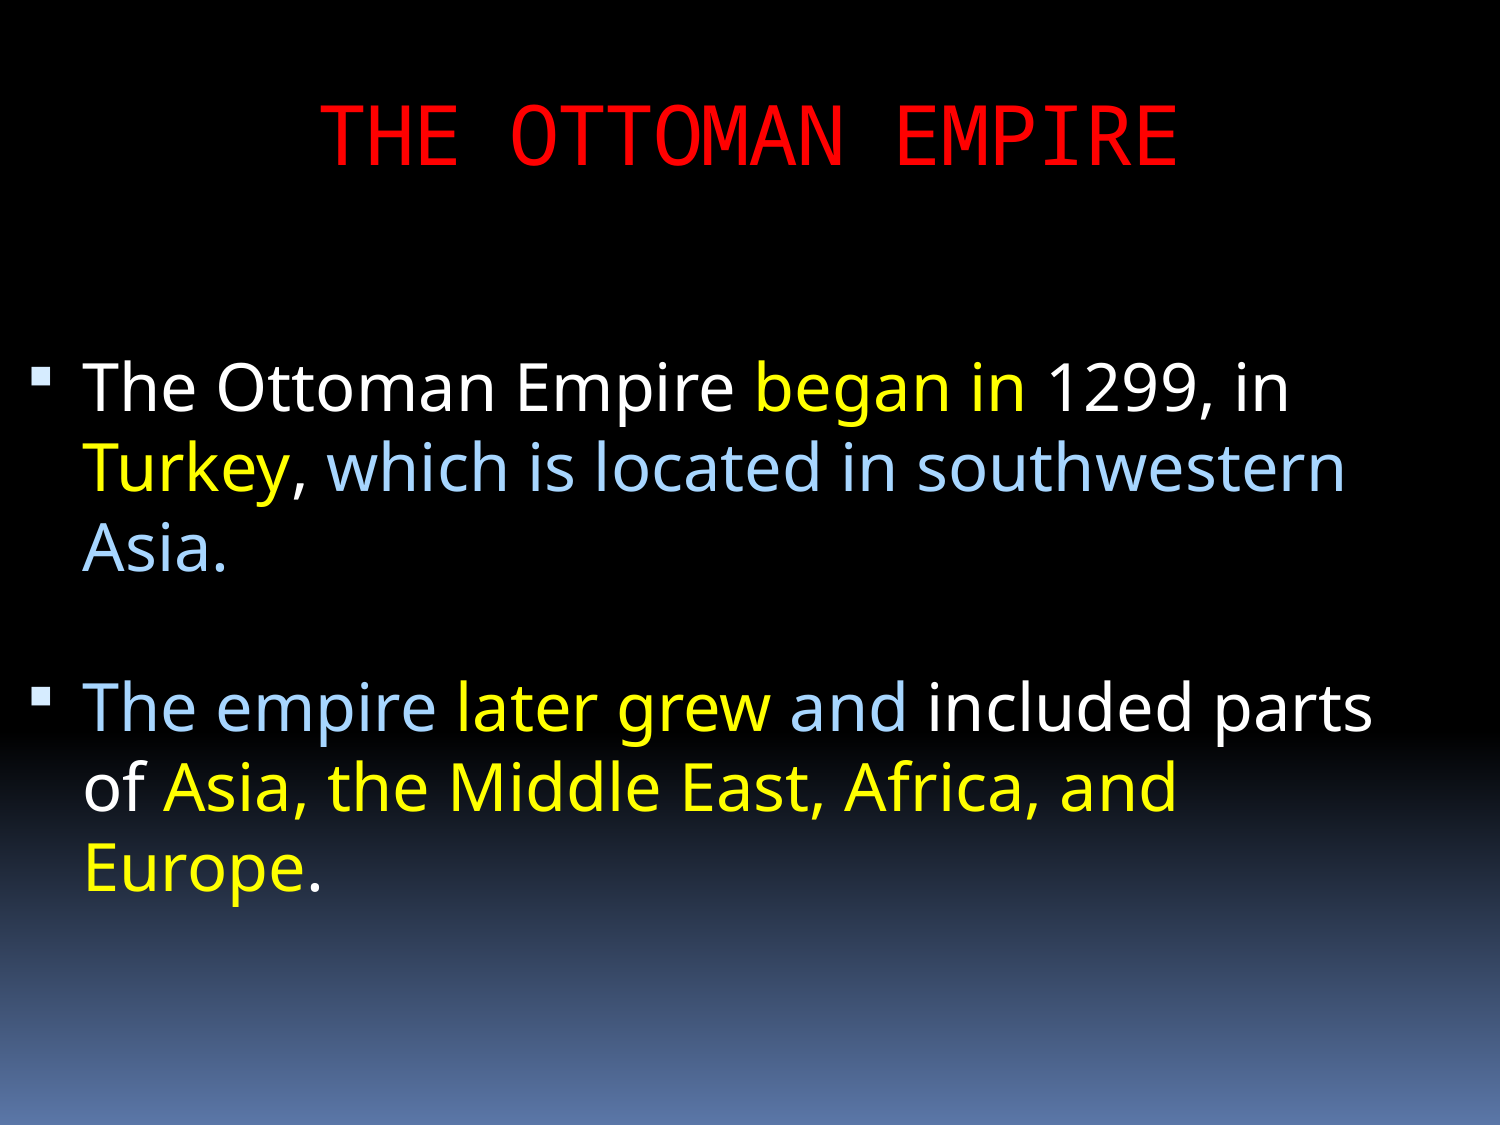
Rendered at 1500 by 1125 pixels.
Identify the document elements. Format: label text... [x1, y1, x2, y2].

subtitle The Ottoman Empire began in 1299, in Turkey, which is located in southwestern Asia. The empire later grew and included parts of Asia, the Middle East, Africa, and Europe. [0, 337, 1401, 926]
title THE OTTOMAN EMPIRE [0, 75, 1500, 317]
